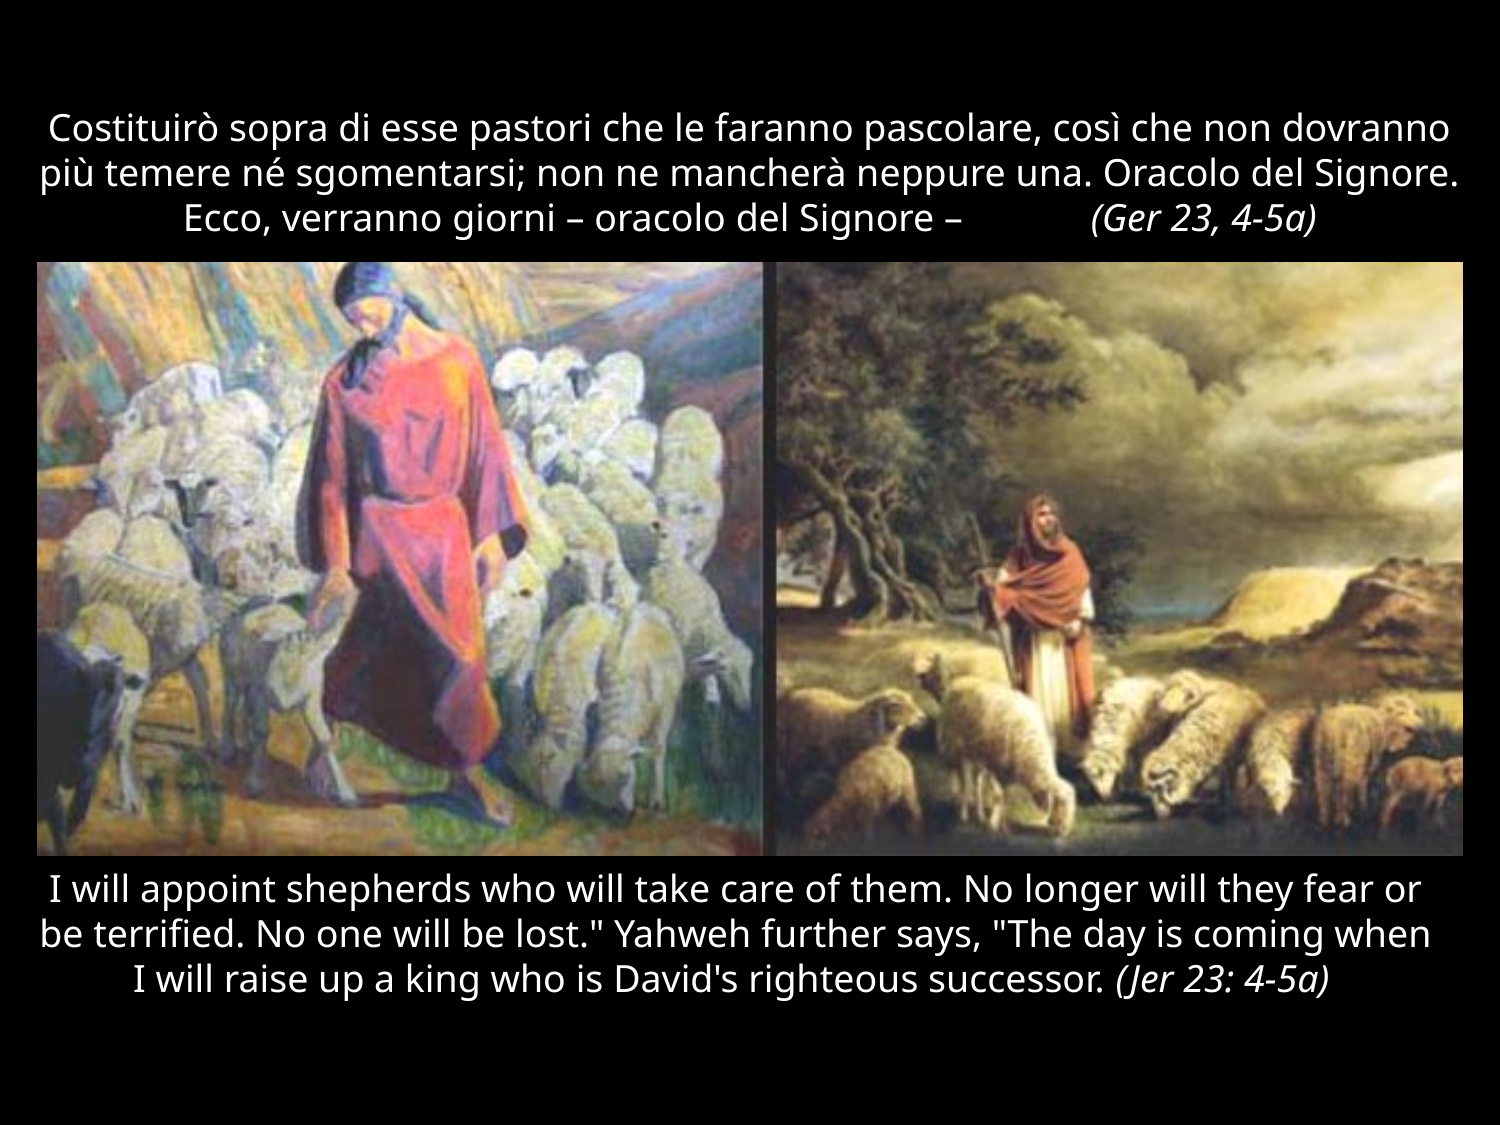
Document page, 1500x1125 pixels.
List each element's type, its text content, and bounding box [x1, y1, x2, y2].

picture [37, 262, 1463, 856]
text_box I will appoint shepherds who will take care of them. No longer will they fear or be terrified. No one will be lost." Yahweh further says, "The day is coming when I will raise up a king who is David's righteous successor. (Jer 23: 4-5a) [17, 857, 1456, 1008]
title Costituirò sopra di esse pastori che le faranno pascolare, così che non dovranno più temere né sgomentarsi; non ne mancherà neppure una. Oracolo del Signore. Ecco, verranno giorni – oracolo del Signore – (Ger 23, 4-5a) [0, 78, 1500, 266]
